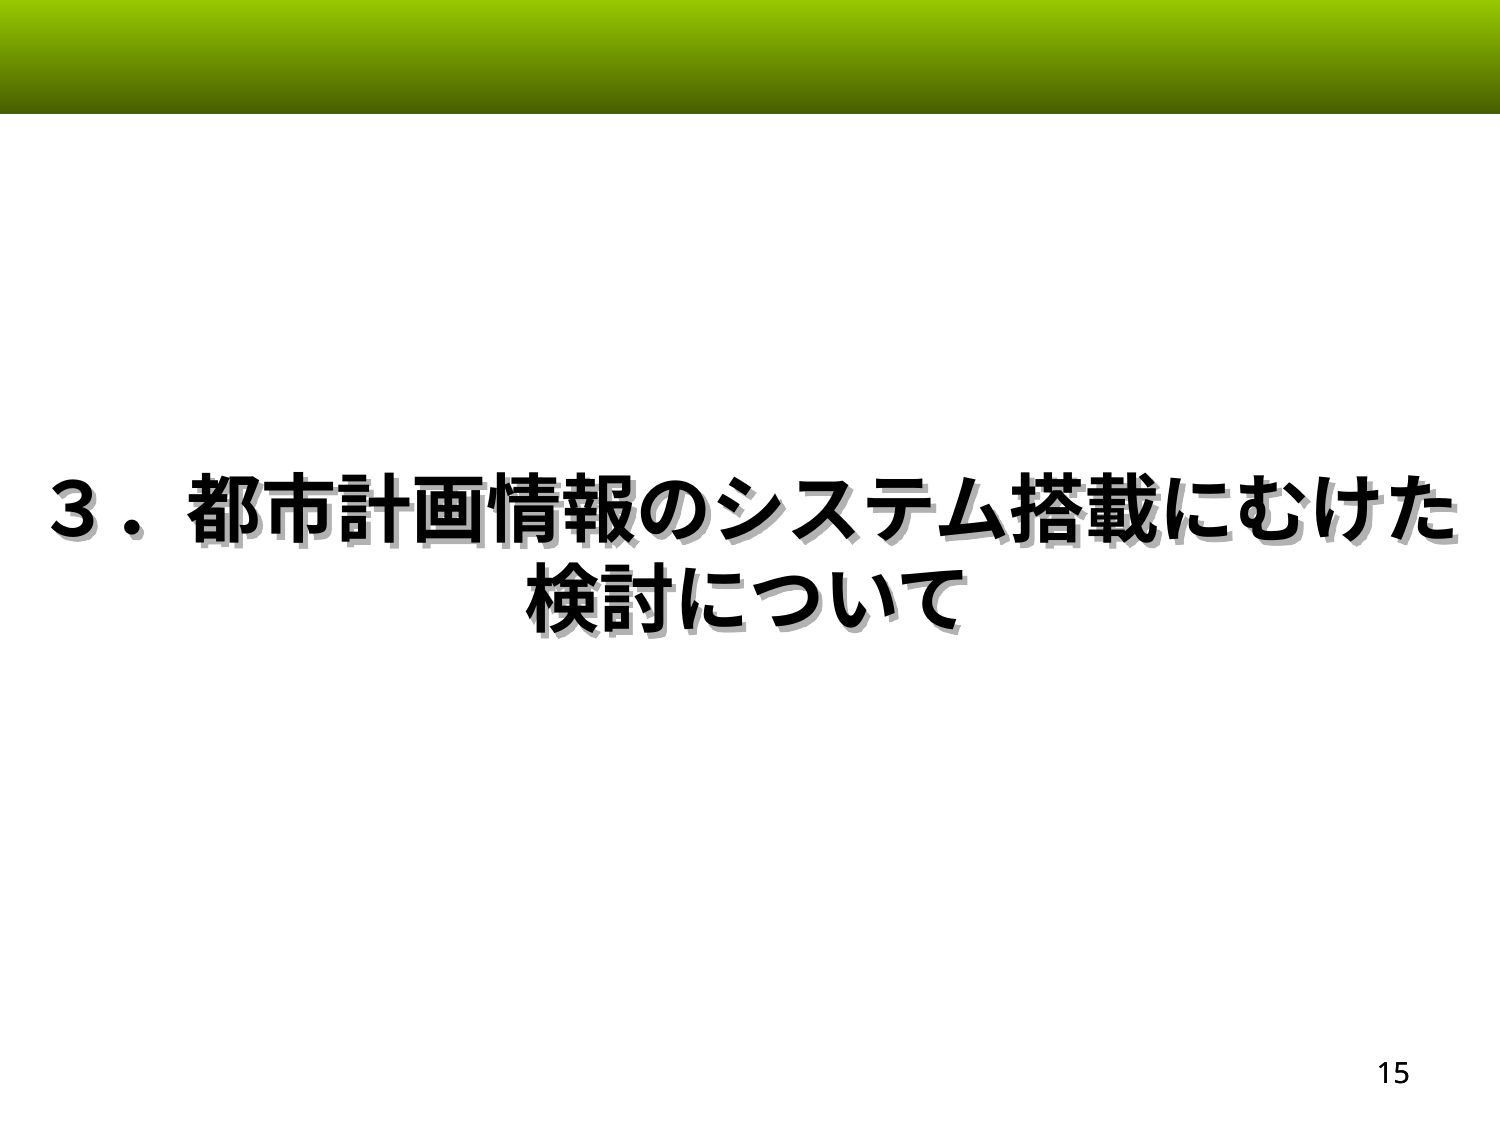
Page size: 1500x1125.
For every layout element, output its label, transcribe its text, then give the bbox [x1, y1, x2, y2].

text_box ３．都市計画情報のシステム搭載にむけた 検討について [12, 433, 1484, 670]
text_box 14 [1074, 1046, 1425, 1103]
